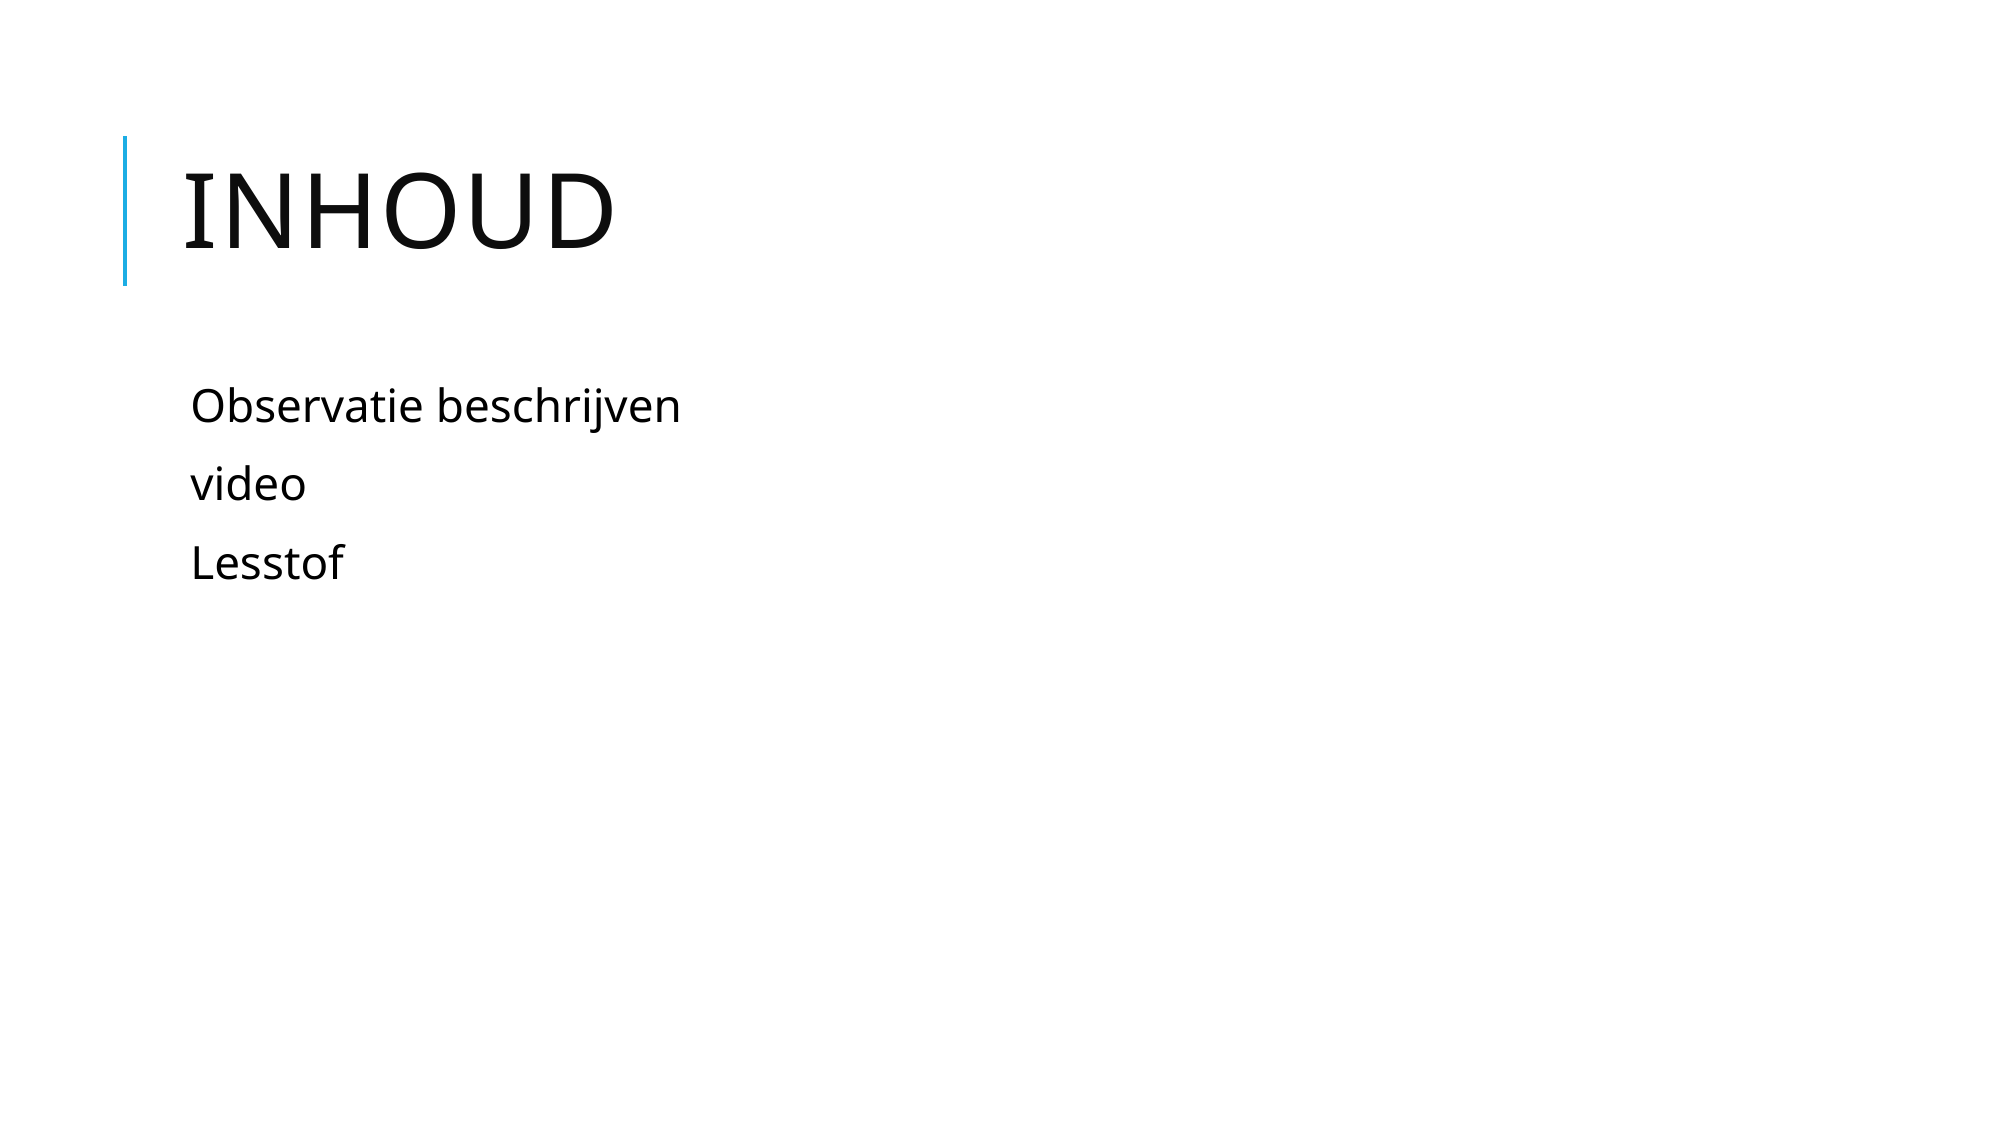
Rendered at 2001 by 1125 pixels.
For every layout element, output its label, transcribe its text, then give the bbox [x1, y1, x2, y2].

title Inhoud [168, 96, 1763, 342]
list Observatie beschrijven video Lesstof [168, 375, 1763, 1035]
